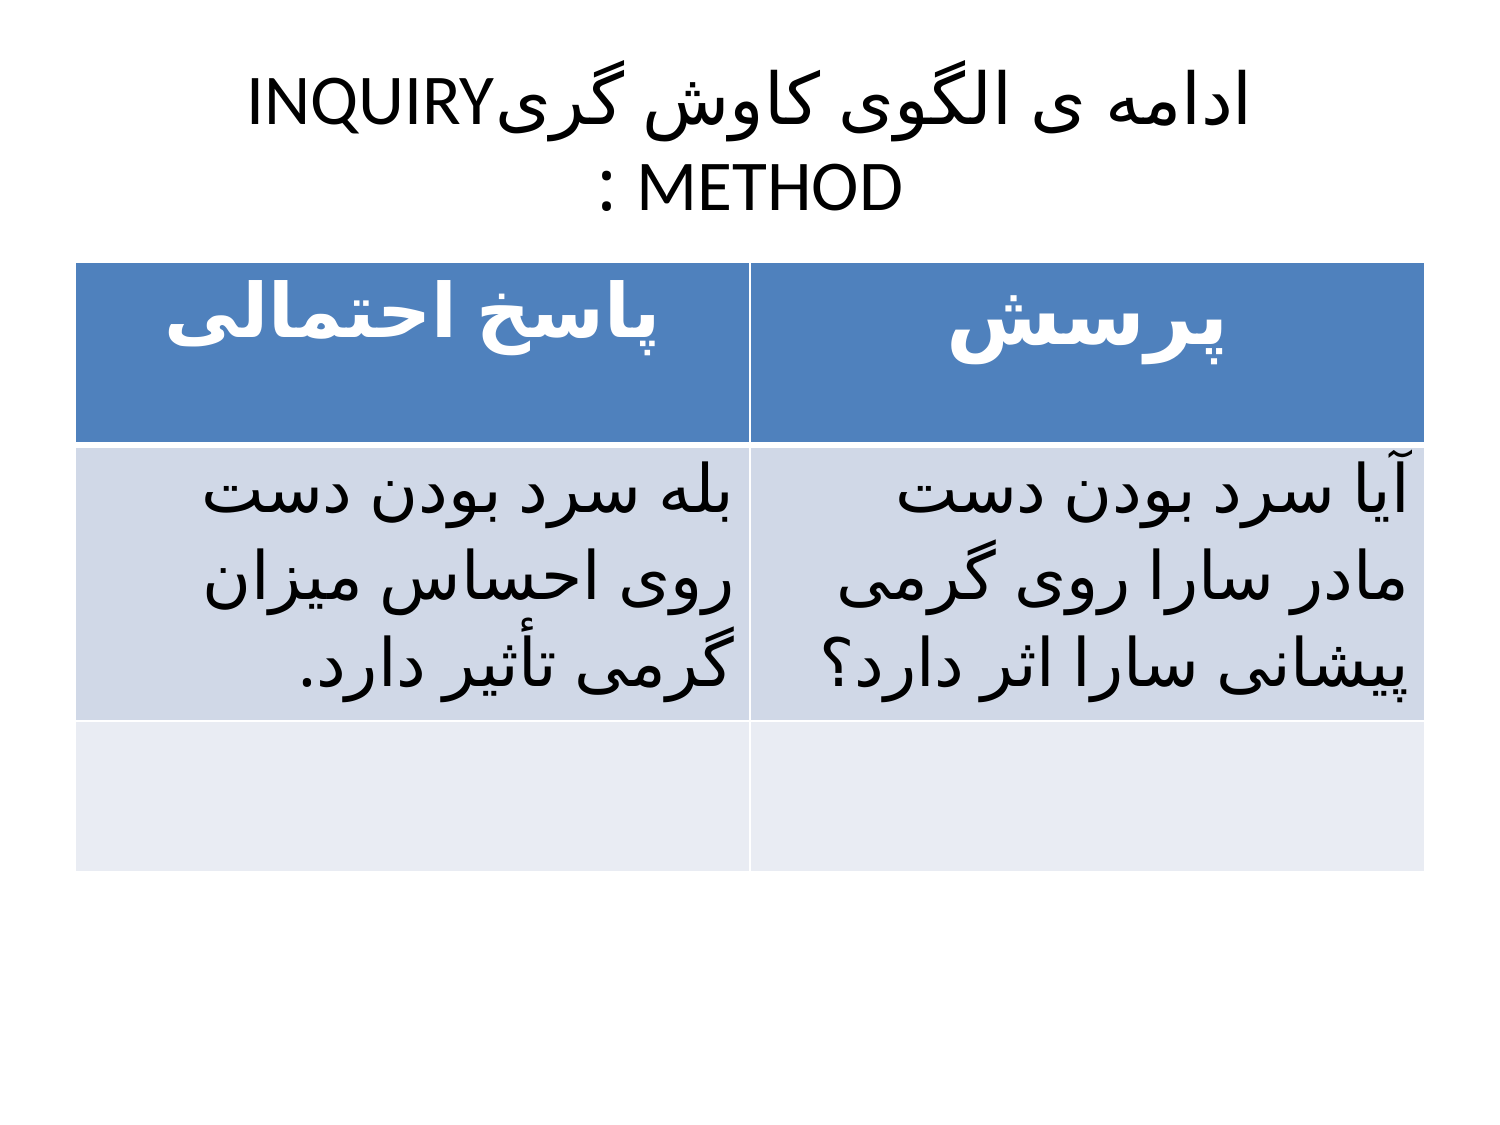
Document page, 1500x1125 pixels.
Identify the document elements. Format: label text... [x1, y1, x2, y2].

table_cell بله سرد بودن دست روی احساس میزان گرمی تأثیر دارد. [76, 448, 749, 720]
table_header پاسخ احتمالی [76, 263, 749, 442]
table_cell [751, 722, 1424, 871]
table_cell [76, 722, 749, 871]
title ادامه ی الگوی کاوش گریINQUIRY METHOD : [75, 45, 1425, 233]
table_cell آیا سرد بودن دست مادر سارا روی گرمی پیشانی سارا اثر دارد؟ [751, 448, 1424, 720]
table_header پرسش [751, 263, 1424, 442]
